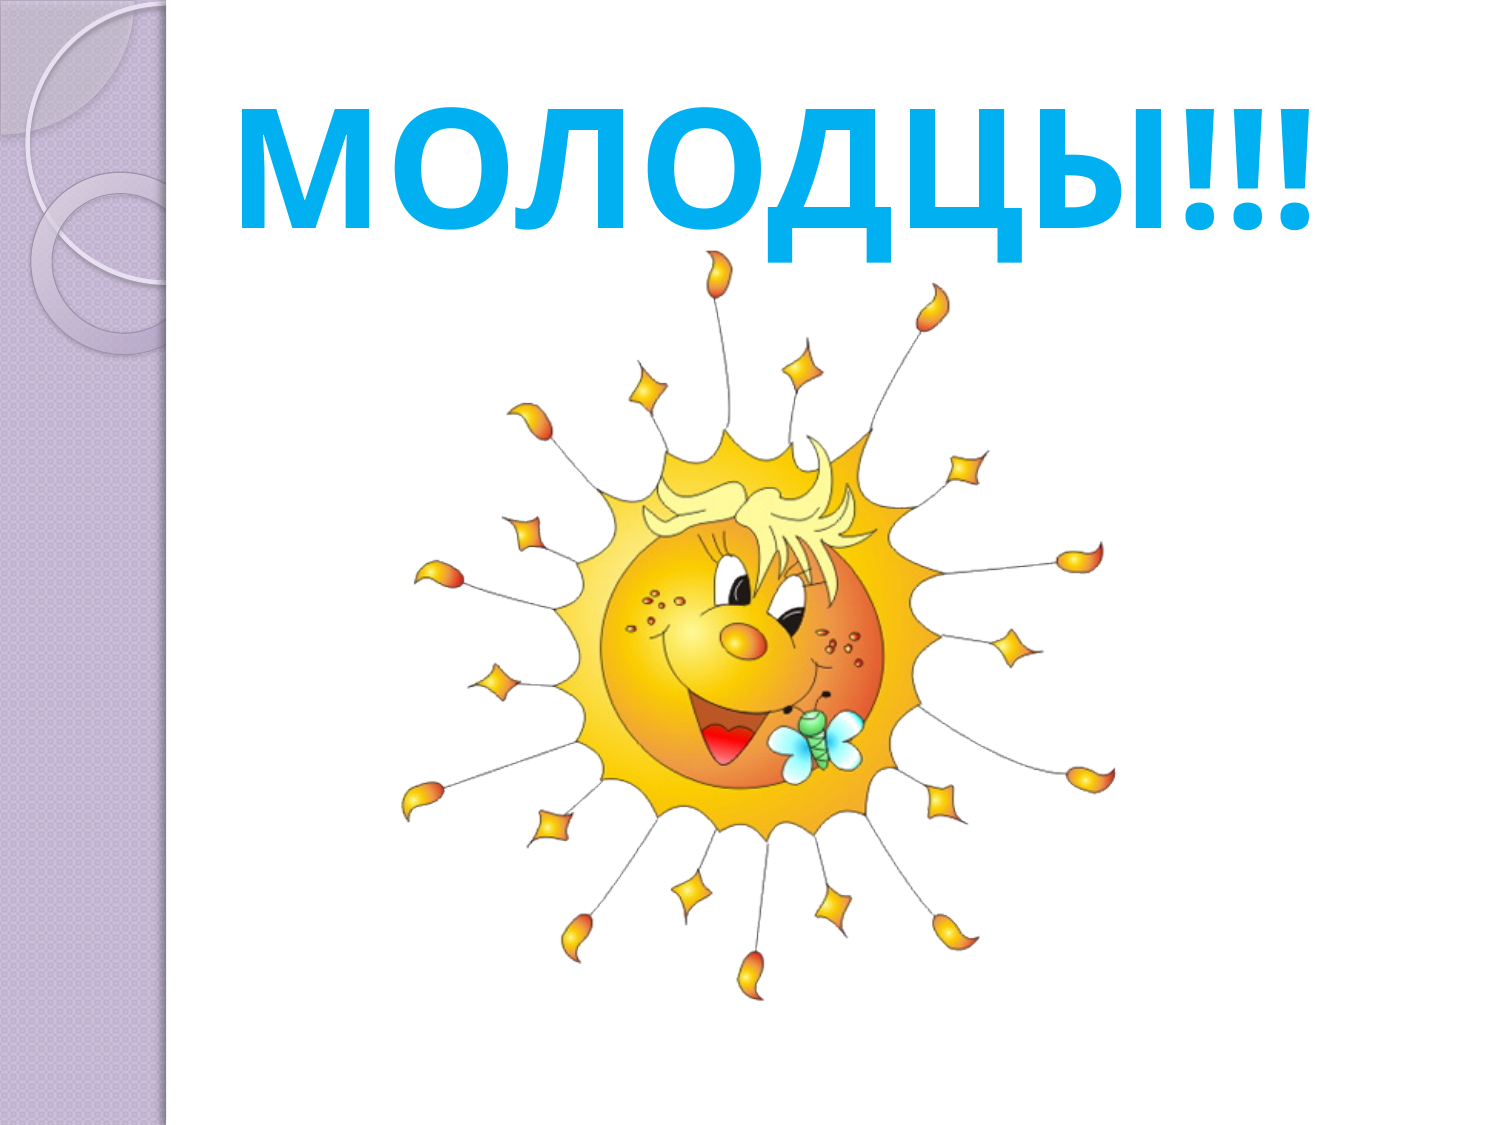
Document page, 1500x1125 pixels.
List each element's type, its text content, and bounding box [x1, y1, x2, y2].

text_box МОЛОДЦЫ!!! [212, 54, 1336, 270]
picture [371, 243, 1140, 1012]
